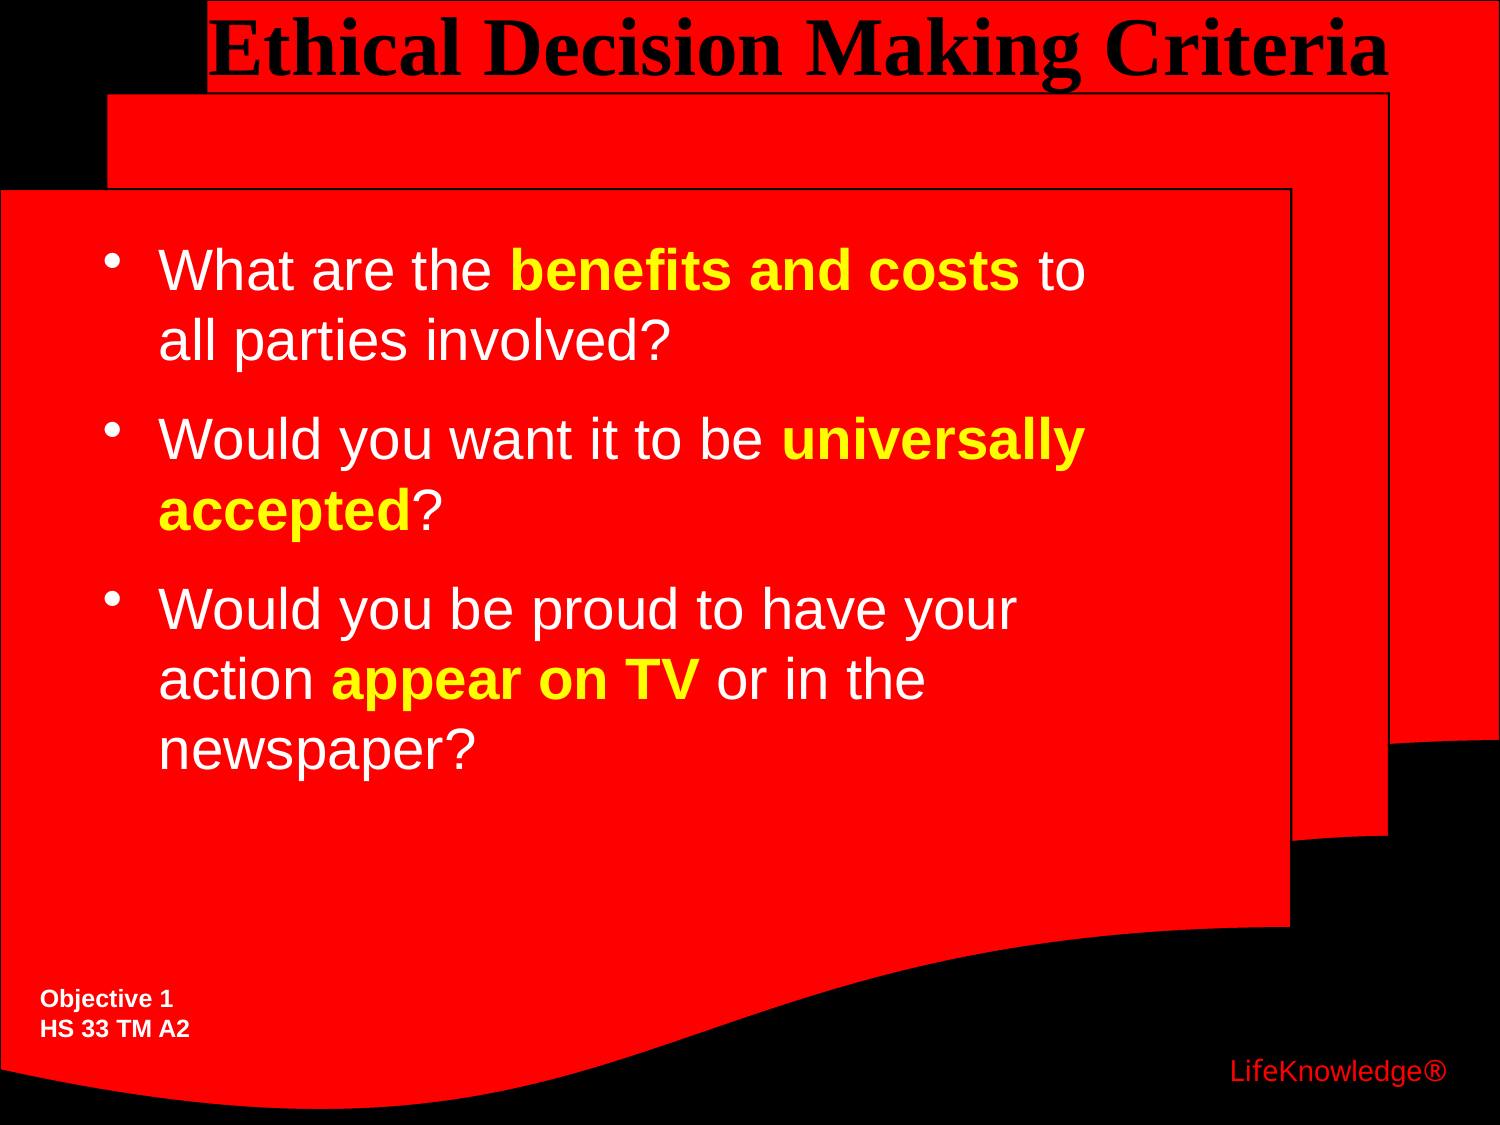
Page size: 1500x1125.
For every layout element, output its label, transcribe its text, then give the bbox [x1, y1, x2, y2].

title Ethical Decision Making Criteria [174, 0, 1426, 101]
footer LifeKnowledge® [0, 1049, 1463, 1125]
text_box Objective 1 HS 33 TM A2 [24, 974, 214, 1050]
list What are the benefits and costs to all parties involved? Would you want it to be universally accepted? Would you be proud to have your action appear on TV or in the newspaper? [87, 224, 1113, 1026]
